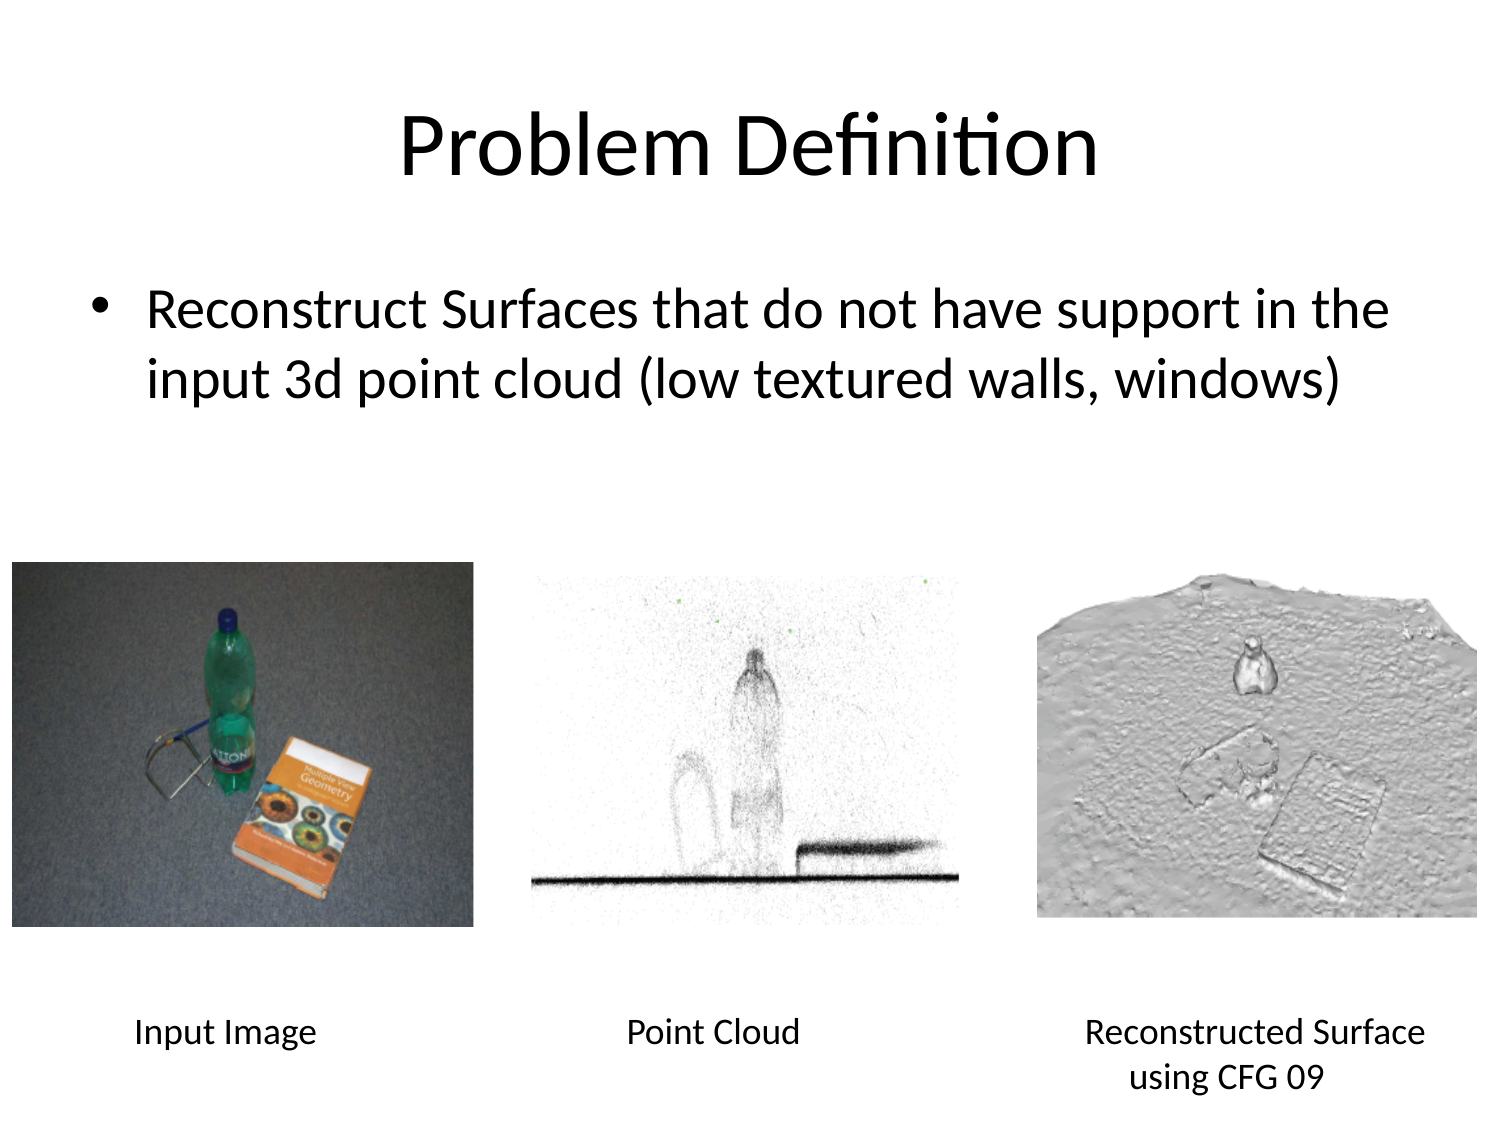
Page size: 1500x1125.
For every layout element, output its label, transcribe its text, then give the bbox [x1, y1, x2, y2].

list Reconstruct Surfaces that do not have support in the input 3d point cloud (low textured walls, windows) [75, 262, 1425, 1005]
title Problem Definition [75, 45, 1425, 233]
picture [521, 562, 963, 926]
text_box Input Image Point Cloud Reconstructed Surface using CFG 09 [119, 999, 1450, 1105]
picture [1037, 551, 1477, 922]
picture [12, 562, 476, 927]
